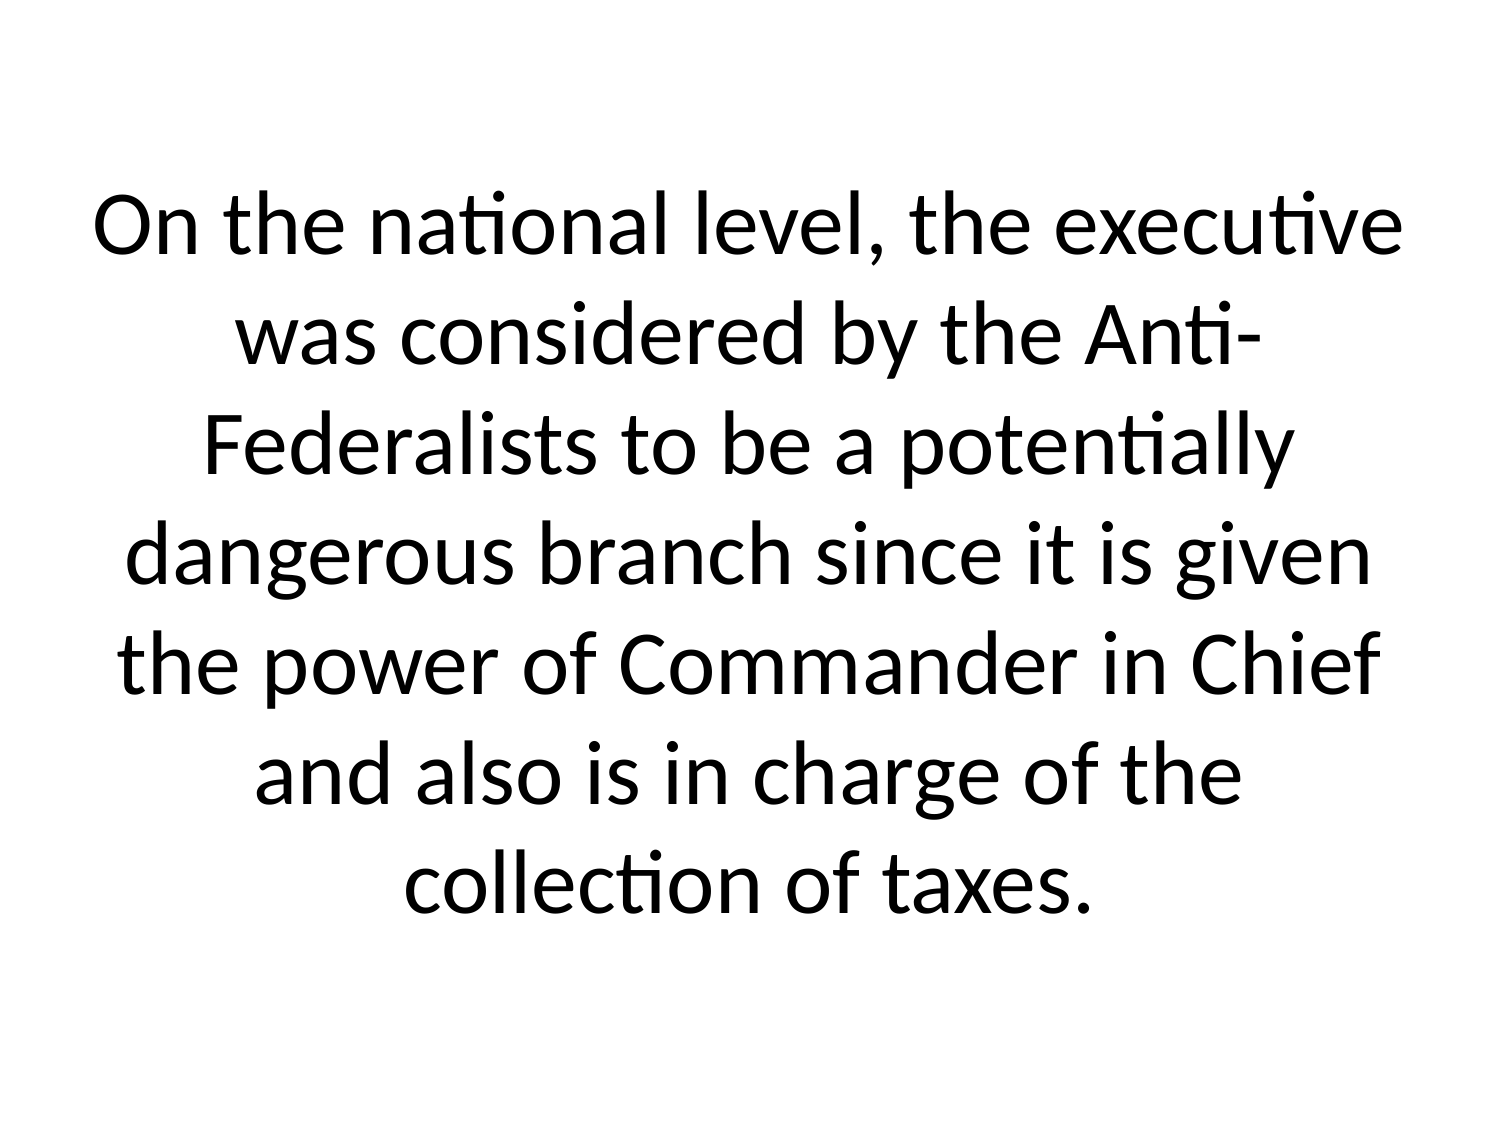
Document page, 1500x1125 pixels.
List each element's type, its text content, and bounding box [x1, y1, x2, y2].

title On the national level, the executive was considered by the Anti-Federalists to be a potentially dangerous branch since it is given the power of Commander in Chief and also is in charge of the collection of taxes. [74, 44, 1426, 1051]
